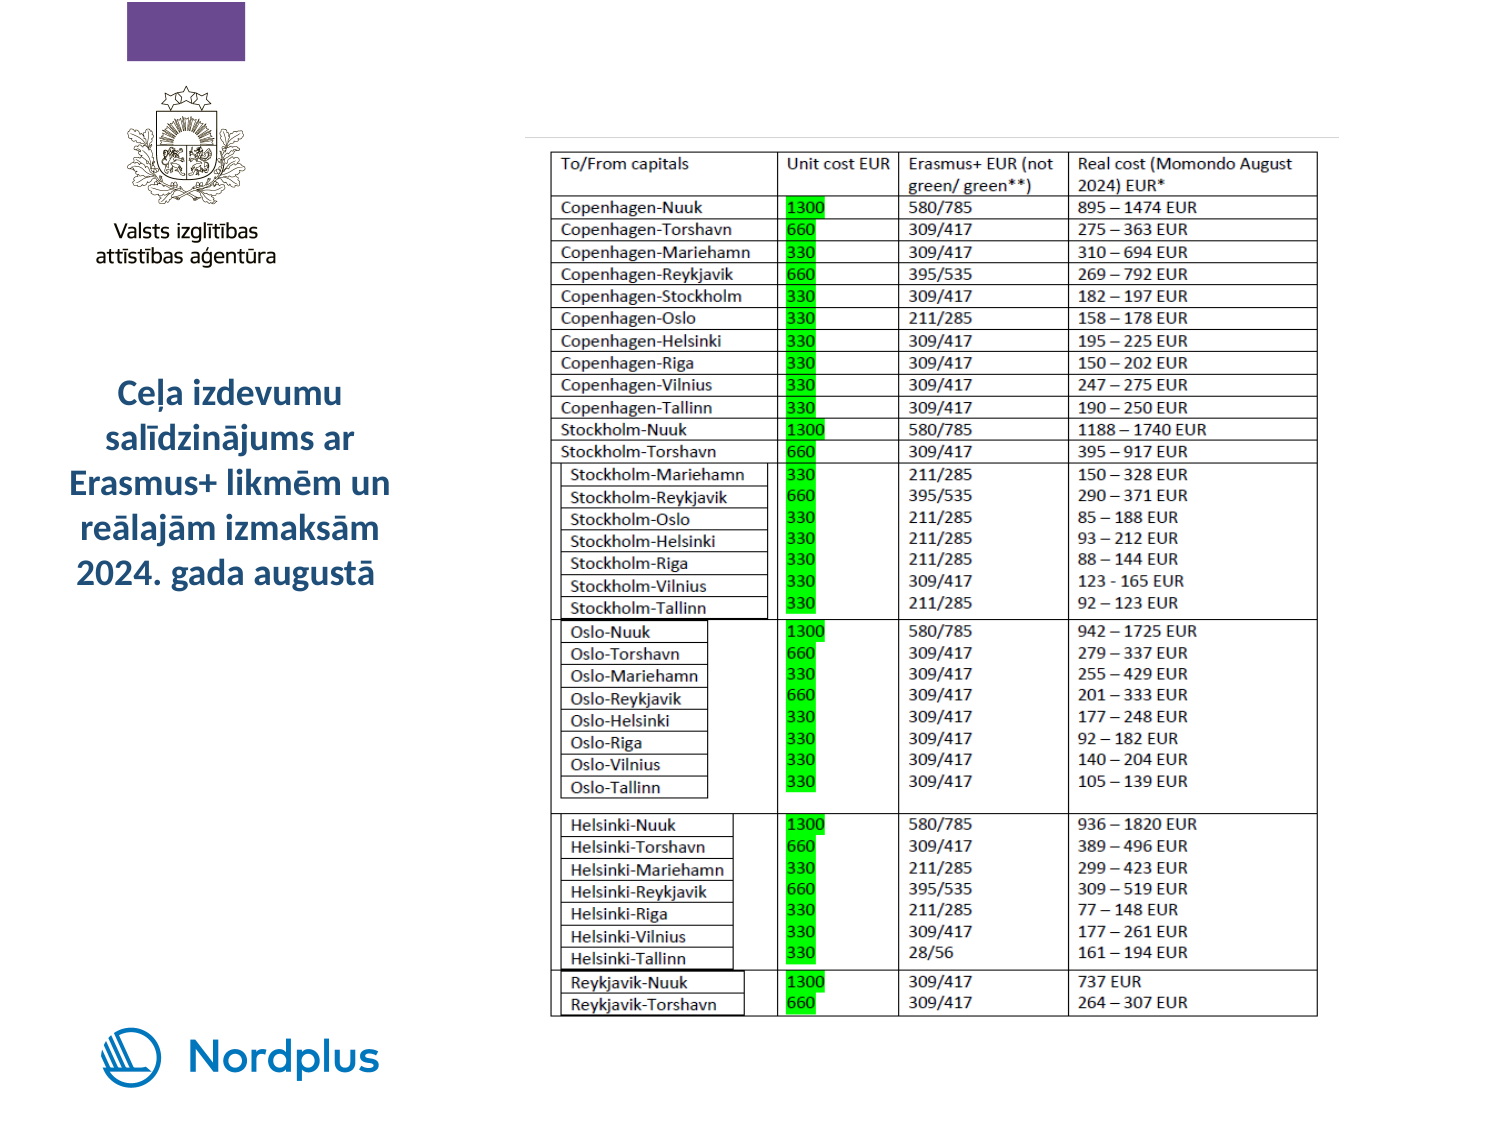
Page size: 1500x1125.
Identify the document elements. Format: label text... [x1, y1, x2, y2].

picture [0, 0, 1500, 1125]
text_box Ceļa izdevumu salīdzinājums ar Erasmus+ likmēm un reālajām izmaksām 2024. gada augustā [36, 360, 424, 601]
